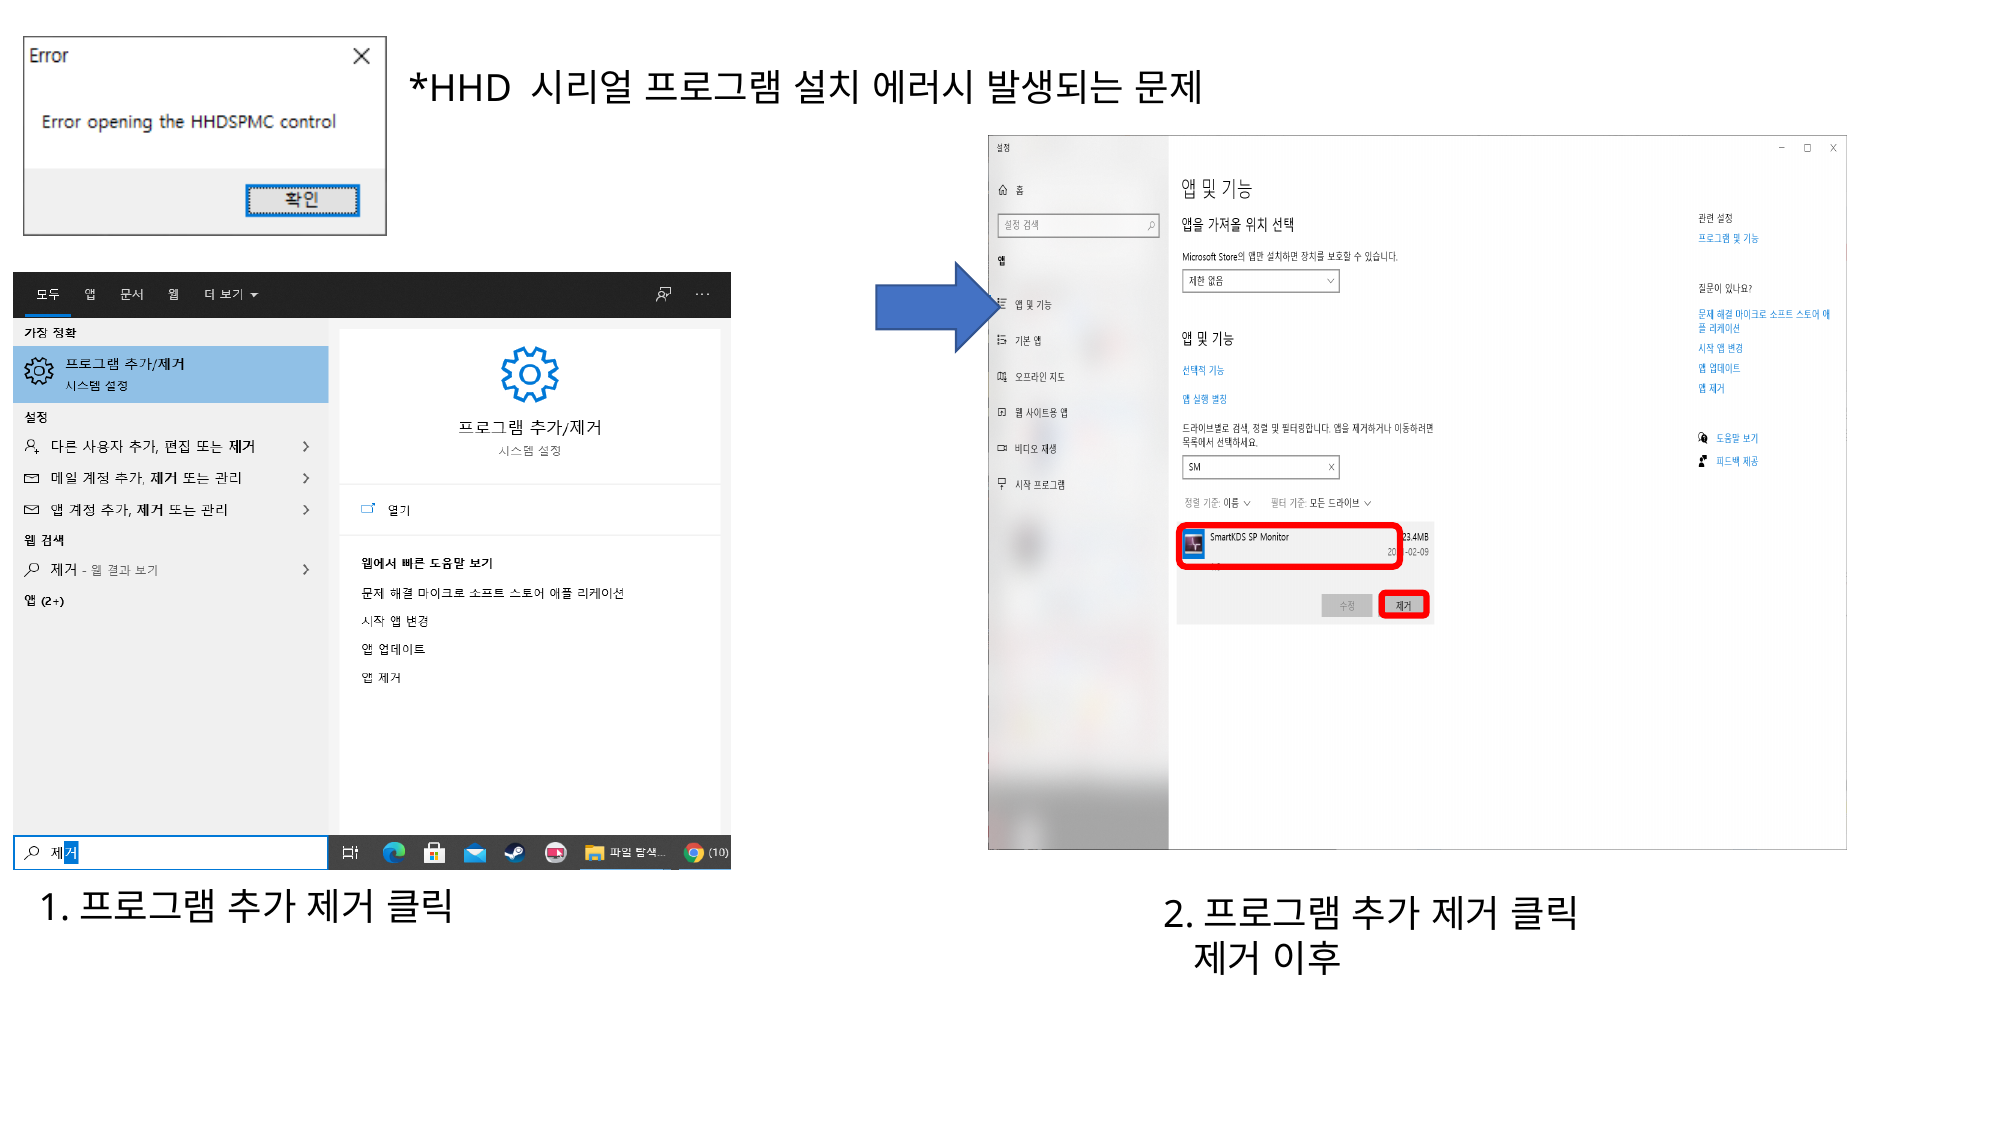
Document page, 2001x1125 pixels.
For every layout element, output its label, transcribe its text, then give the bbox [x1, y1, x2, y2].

text_box *HHD 시리얼 프로그램 설치 에러시 발생되는 문제 [393, 56, 1483, 117]
picture [988, 135, 1847, 850]
text_box [875, 260, 988, 354]
text_box 1.프로그램 추가 제거 클릭 [23, 875, 647, 936]
picture [23, 36, 387, 237]
picture [13, 272, 731, 870]
text_box 2.프로그램 추가 제거 클릭 제거 이후 [1148, 883, 1771, 988]
